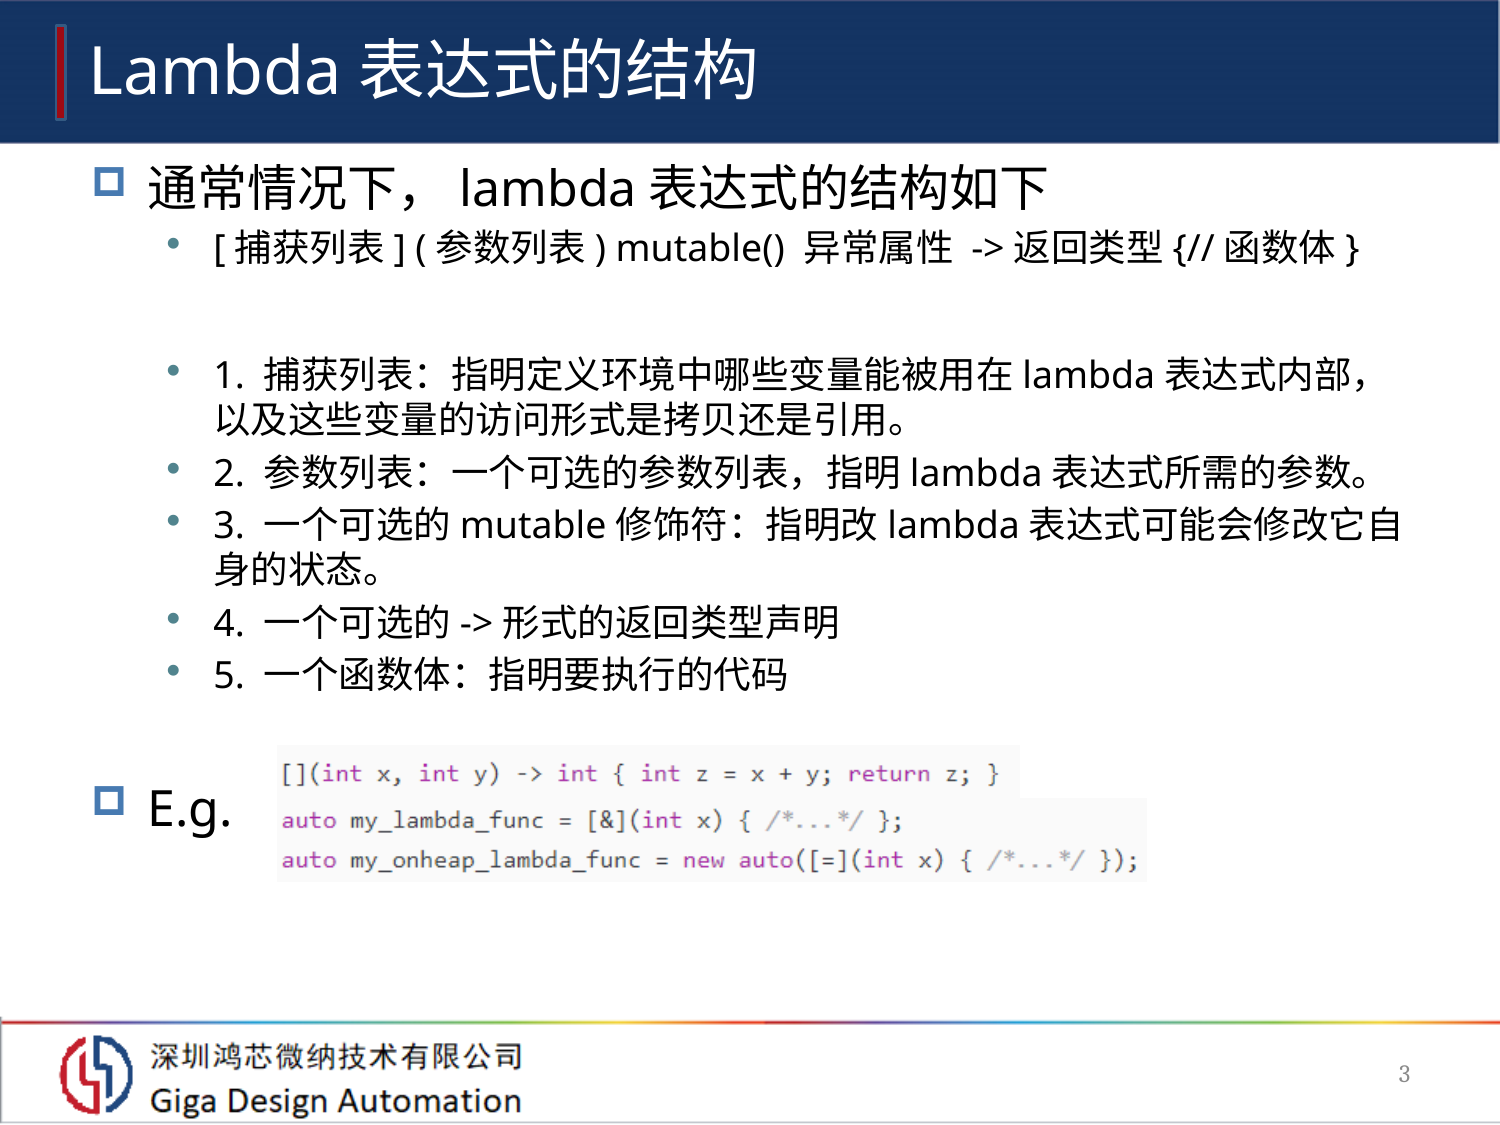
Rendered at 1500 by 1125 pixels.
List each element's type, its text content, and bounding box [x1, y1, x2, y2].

list 通常情况下，lambda表达式的结构如下 [捕获列表] (参数列表) mutable() 异常属性 ->返回类型{//函数体} 1. 捕获列表：指明定义环境中哪些变量能被用在lambda表达式内部，以及这些变量的访问形式是拷贝还是引用。 2. 参数列表：一个可选的参数列表，指明lambda表达式所需的参数。 3. 一个可选的mutable修饰符：指明改lambda表达式可能会修改它自身的状态。 4. 一个可选的->形式的返回类型声明 5. 一个函数体：指明要执行的代码 E.g. [76, 149, 1424, 1012]
slide_number 3 [1074, 1042, 1425, 1103]
picture [0, 0, 1500, 1125]
title Lambda表达式的结构 [73, 20, 1424, 138]
